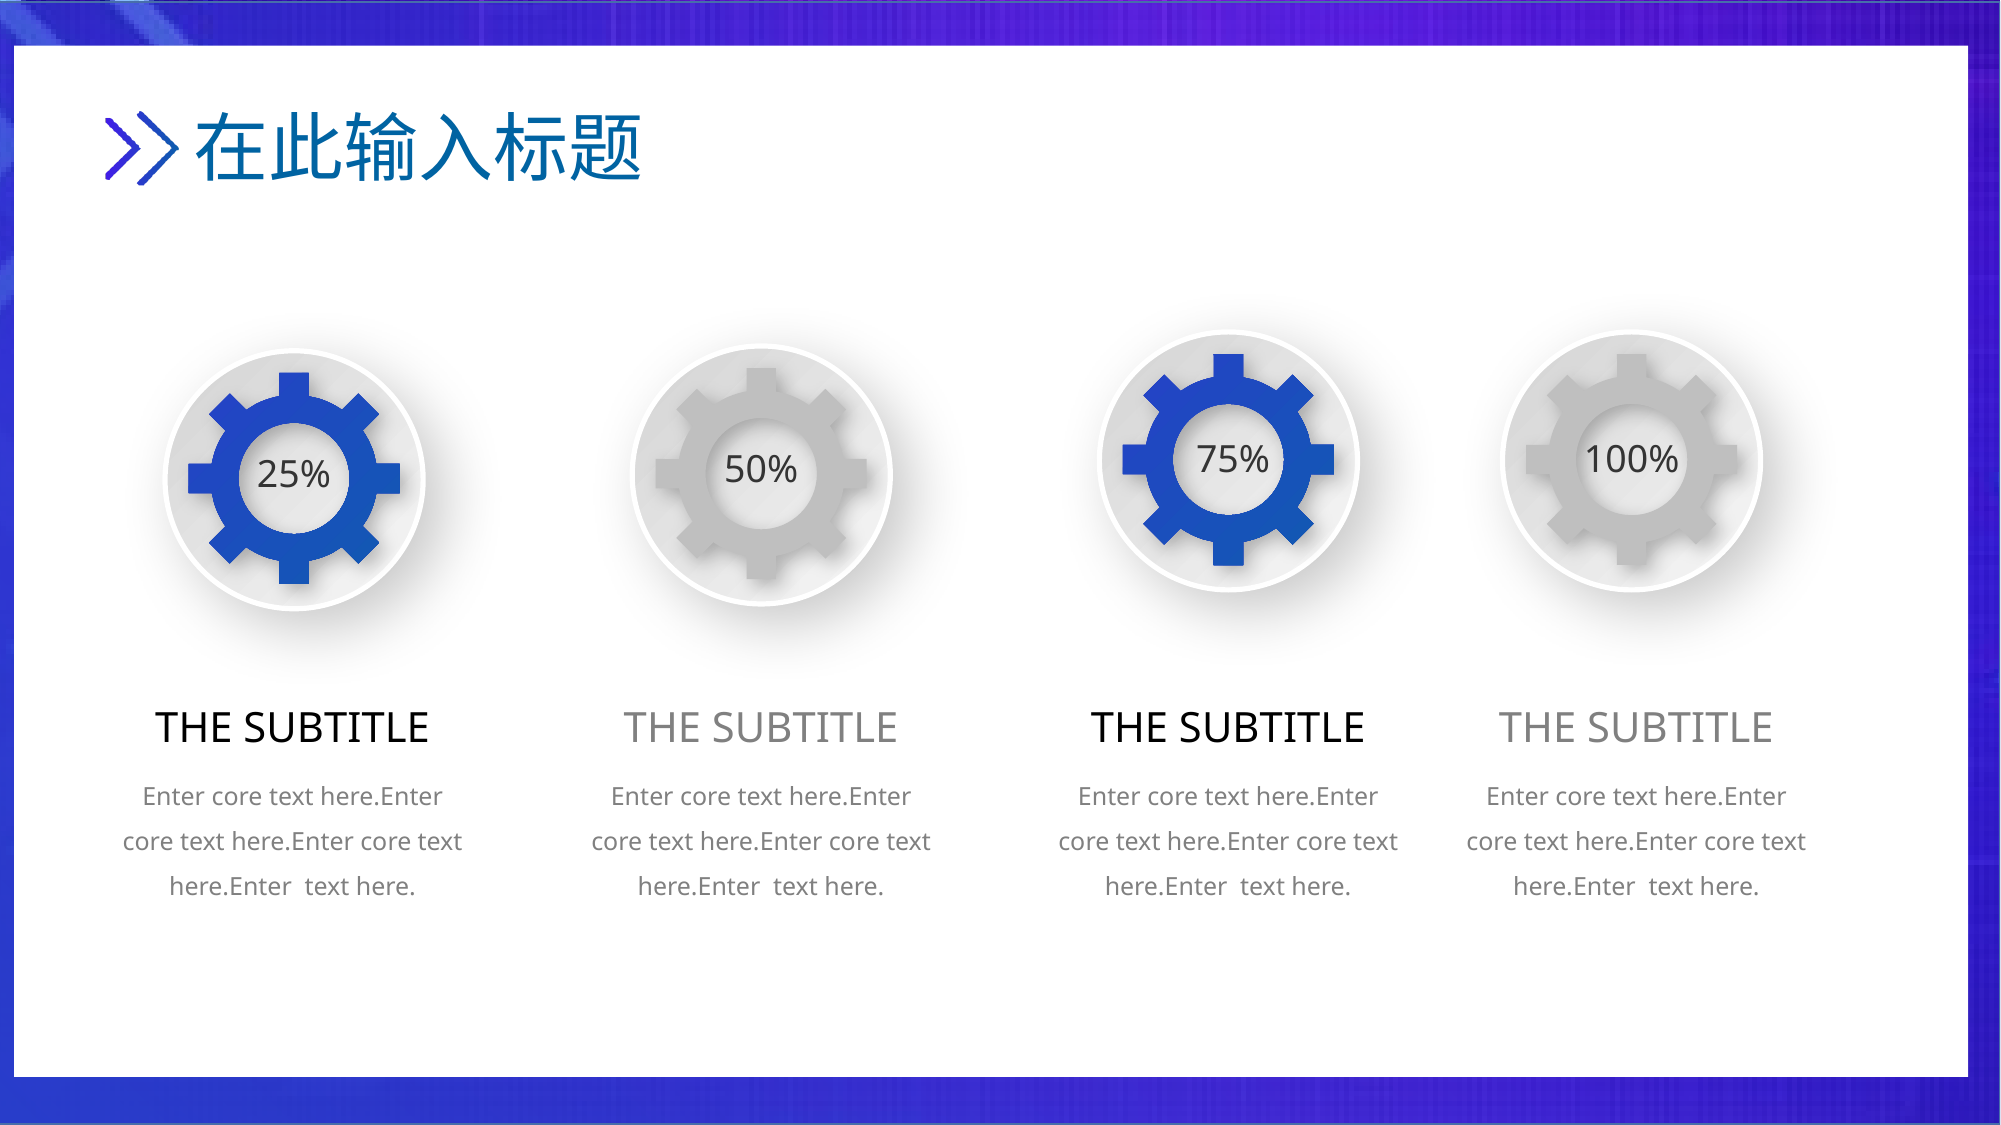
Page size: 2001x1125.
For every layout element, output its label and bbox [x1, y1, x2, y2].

text_box [82, 99, 1847, 870]
